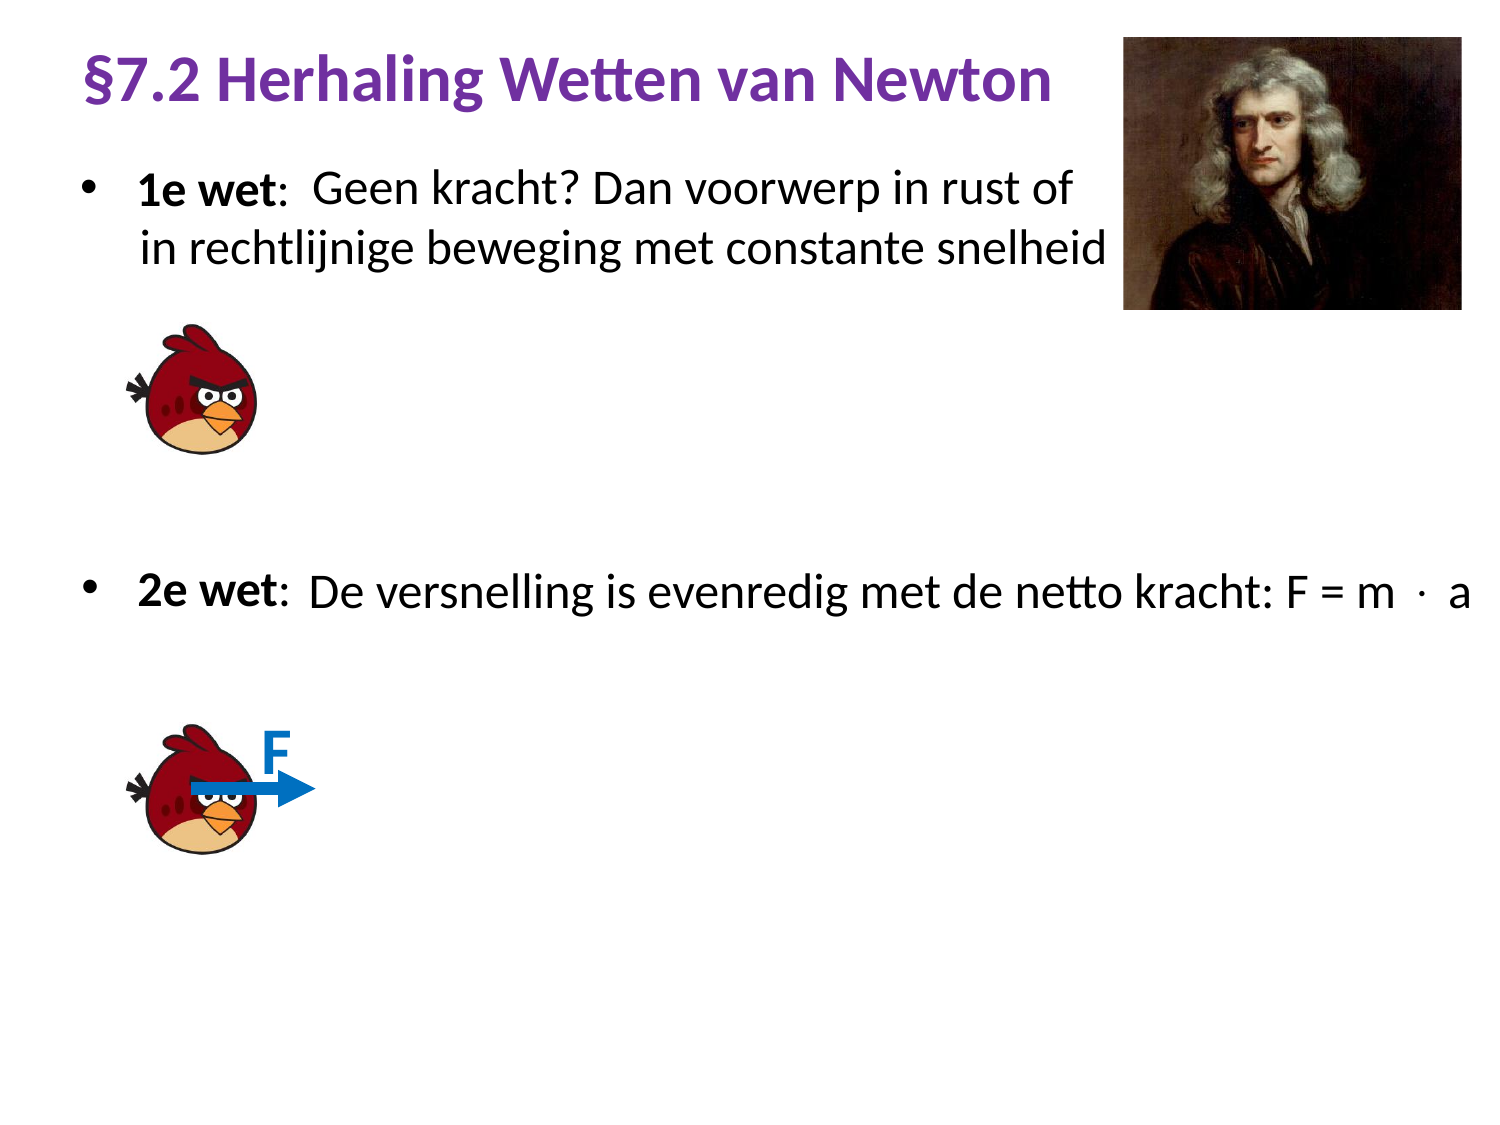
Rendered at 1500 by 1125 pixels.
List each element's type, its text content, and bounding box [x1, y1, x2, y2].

text_box 2e wet: [66, 549, 307, 625]
text_box Geen kracht? Dan voorwerp in rust of in rechtlijnige beweging met constante snelheid [124, 147, 1117, 283]
list 1e wet: [64, 148, 124, 229]
title §7.2 Herhaling Wetten van Newton [67, 26, 1466, 125]
picture [124, 321, 259, 456]
text_box De versnelling is evenredig met de netto kracht: F = m  a [293, 551, 1500, 626]
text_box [124, 700, 316, 856]
picture [1122, 37, 1462, 311]
